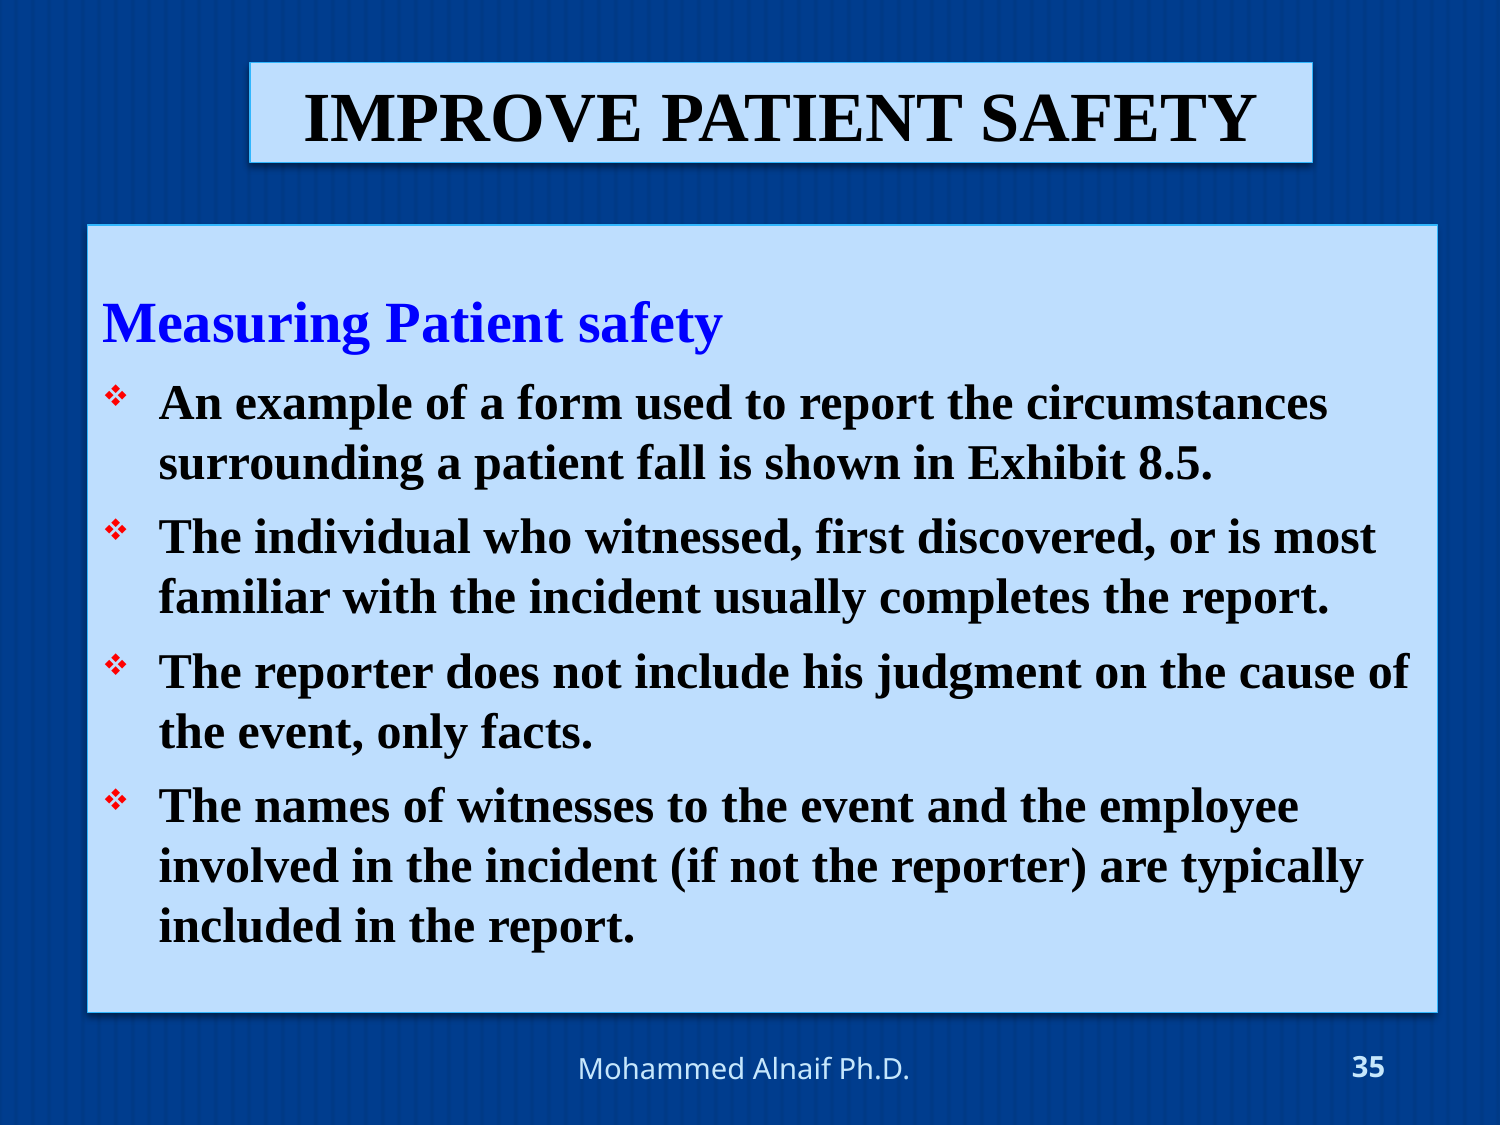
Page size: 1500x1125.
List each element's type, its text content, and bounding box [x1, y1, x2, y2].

subtitle Measuring Patient safety An example of a form used to report the circumstances surrounding a patient fall is shown in Exhibit 8.5. The individual who witnessed, first discovered, or is most familiar with the incident usually completes the report. The reporter does not include his judgment on the cause of the event, only facts. The names of witnesses to the event and the employee involved in the incident (if not the reporter) are typically included in the report. [87, 224, 1438, 1013]
footer Mohammed Alnaif Ph.D. [525, 1037, 925, 1098]
title improve patient safety [249, 62, 1313, 163]
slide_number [12, 995, 350, 1108]
slide_number 35 [1299, 1037, 1438, 1100]
